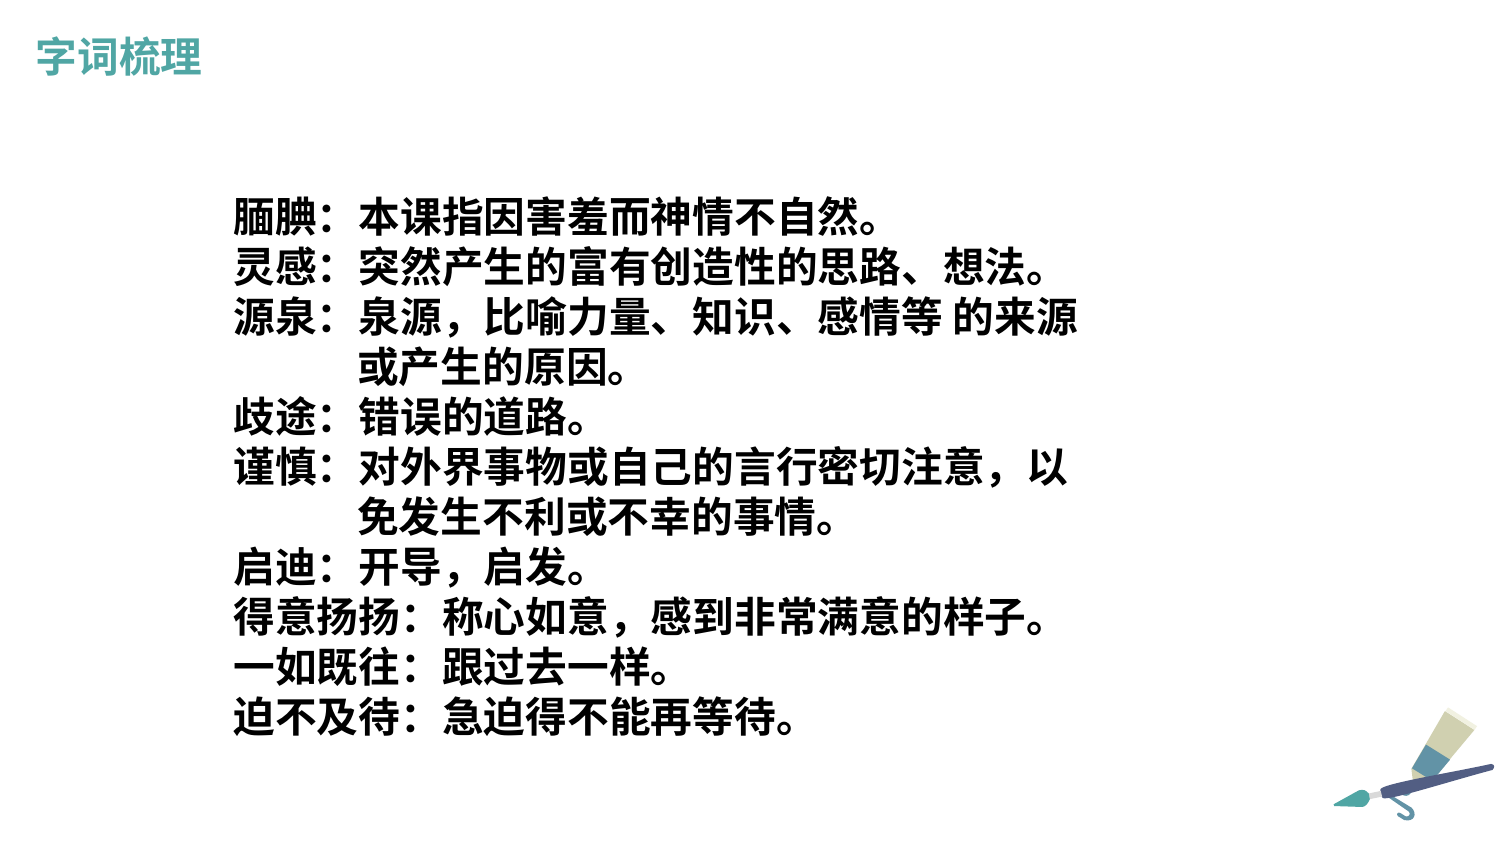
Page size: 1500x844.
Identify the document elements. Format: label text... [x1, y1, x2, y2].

text_box 字词梳理 [24, 25, 261, 87]
text_box [0, 40, 1450, 779]
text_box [1358, 708, 1481, 844]
text_box 腼腆：本课指因害羞而神情不自然。 灵感：突然产生的富有创造性的思路、想法。 源泉：泉源，比喻力量、知识、感情等 的来源 或产生的原因。 歧途：错误的道路。 谨慎：对外界事物或自己的言行密切注意，以 免发生不利或不幸的事情。 启迪：开导，启发。 得意扬扬：称心如意，感到非常满意的样子。 一如既往：跟过去一样。 迫不及待：急迫得不能再等待。 [222, 185, 1388, 747]
